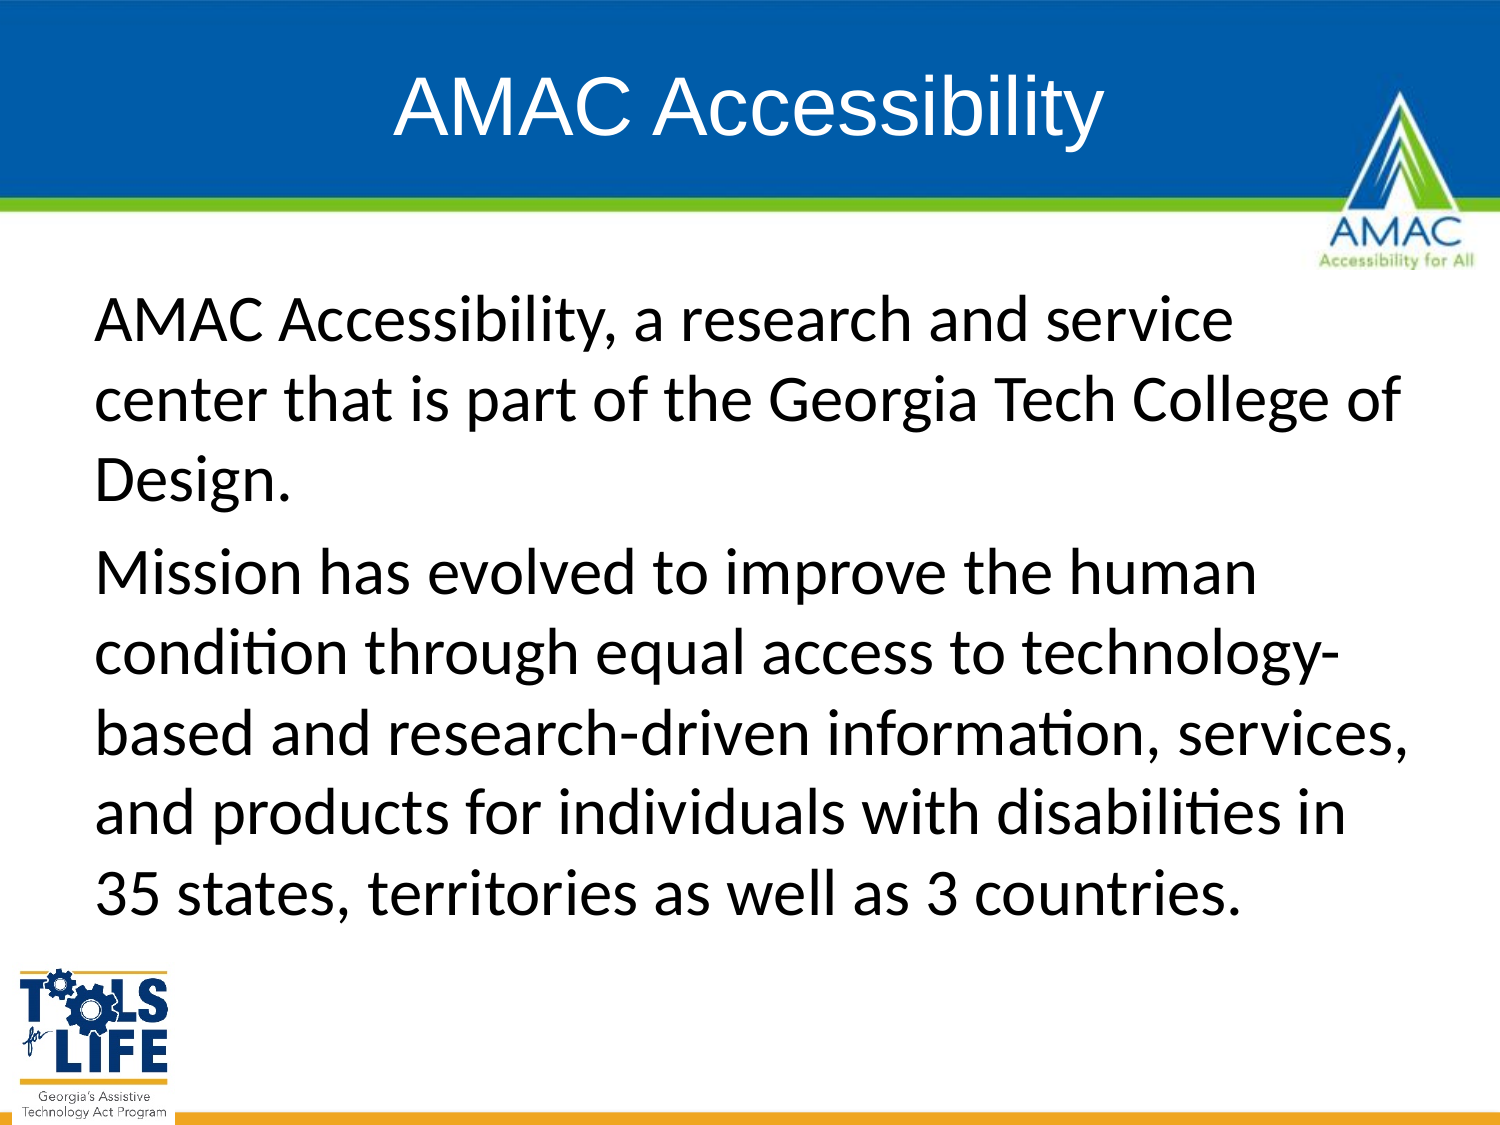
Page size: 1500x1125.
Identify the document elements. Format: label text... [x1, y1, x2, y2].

title AMAC Accessibility [75, 45, 1425, 175]
picture [12, 962, 175, 1125]
picture [0, 0, 1500, 270]
text_box AMAC Accessibility, a research and service center that is part of the Georgia Tech College of Design. Mission has evolved to improve the human condition through equal access to technology-based and research-driven information, services, and products for individuals with disabilities in 35 states, territories as well as 3 countries. [79, 267, 1430, 1000]
